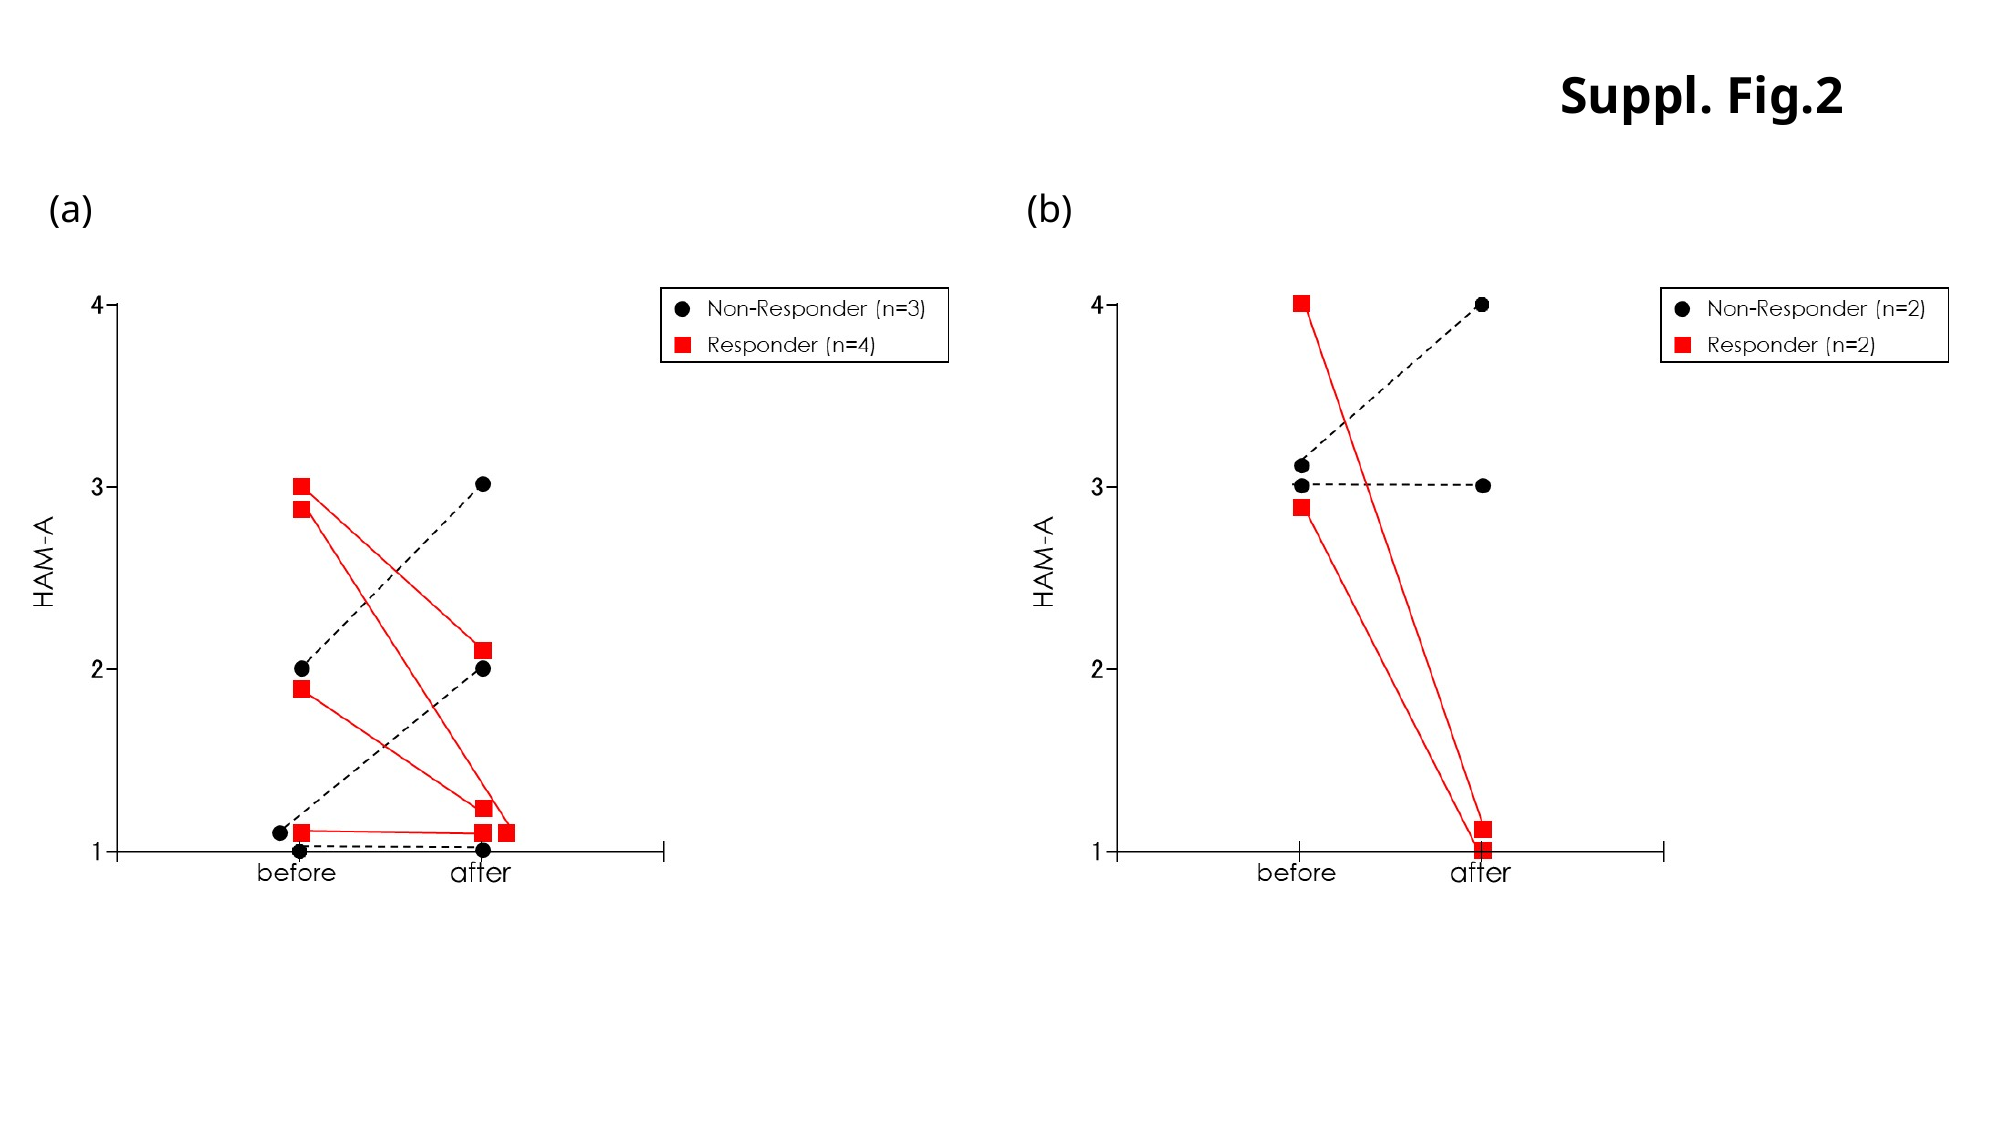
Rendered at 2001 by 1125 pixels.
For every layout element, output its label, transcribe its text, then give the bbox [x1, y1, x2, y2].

text_box (a) [34, 178, 179, 238]
picture [15, 276, 949, 904]
text_box (b) [1012, 178, 1156, 238]
picture [1015, 276, 1949, 904]
text_box Suppl. Fig.2 [1545, 56, 1859, 132]
